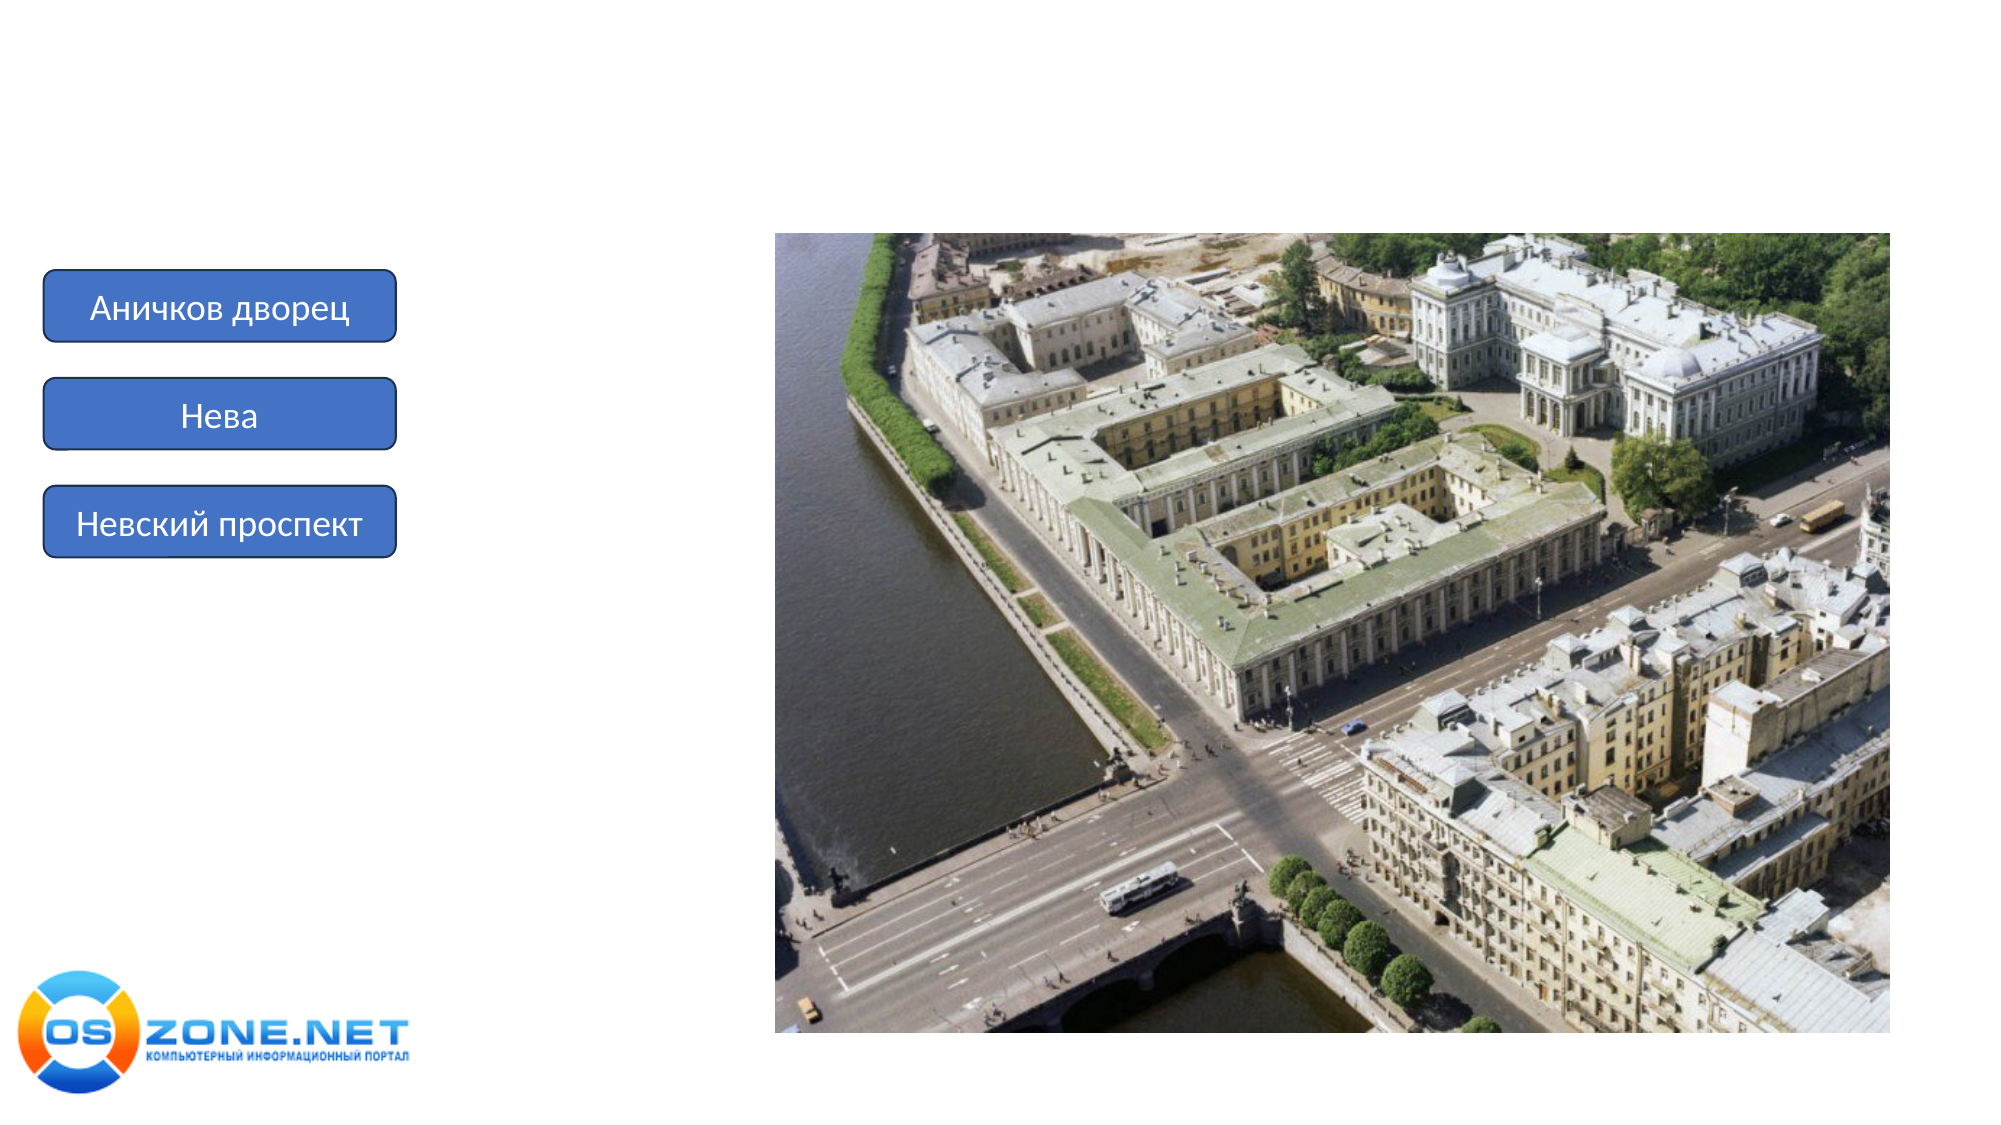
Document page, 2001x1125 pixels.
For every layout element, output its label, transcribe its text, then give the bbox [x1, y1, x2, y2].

picture [775, 233, 1890, 1033]
text_box Аничков дворец [42, 269, 397, 343]
picture [0, 954, 444, 1125]
text_box Нева [42, 376, 397, 451]
text_box Невский проспект [42, 484, 397, 559]
